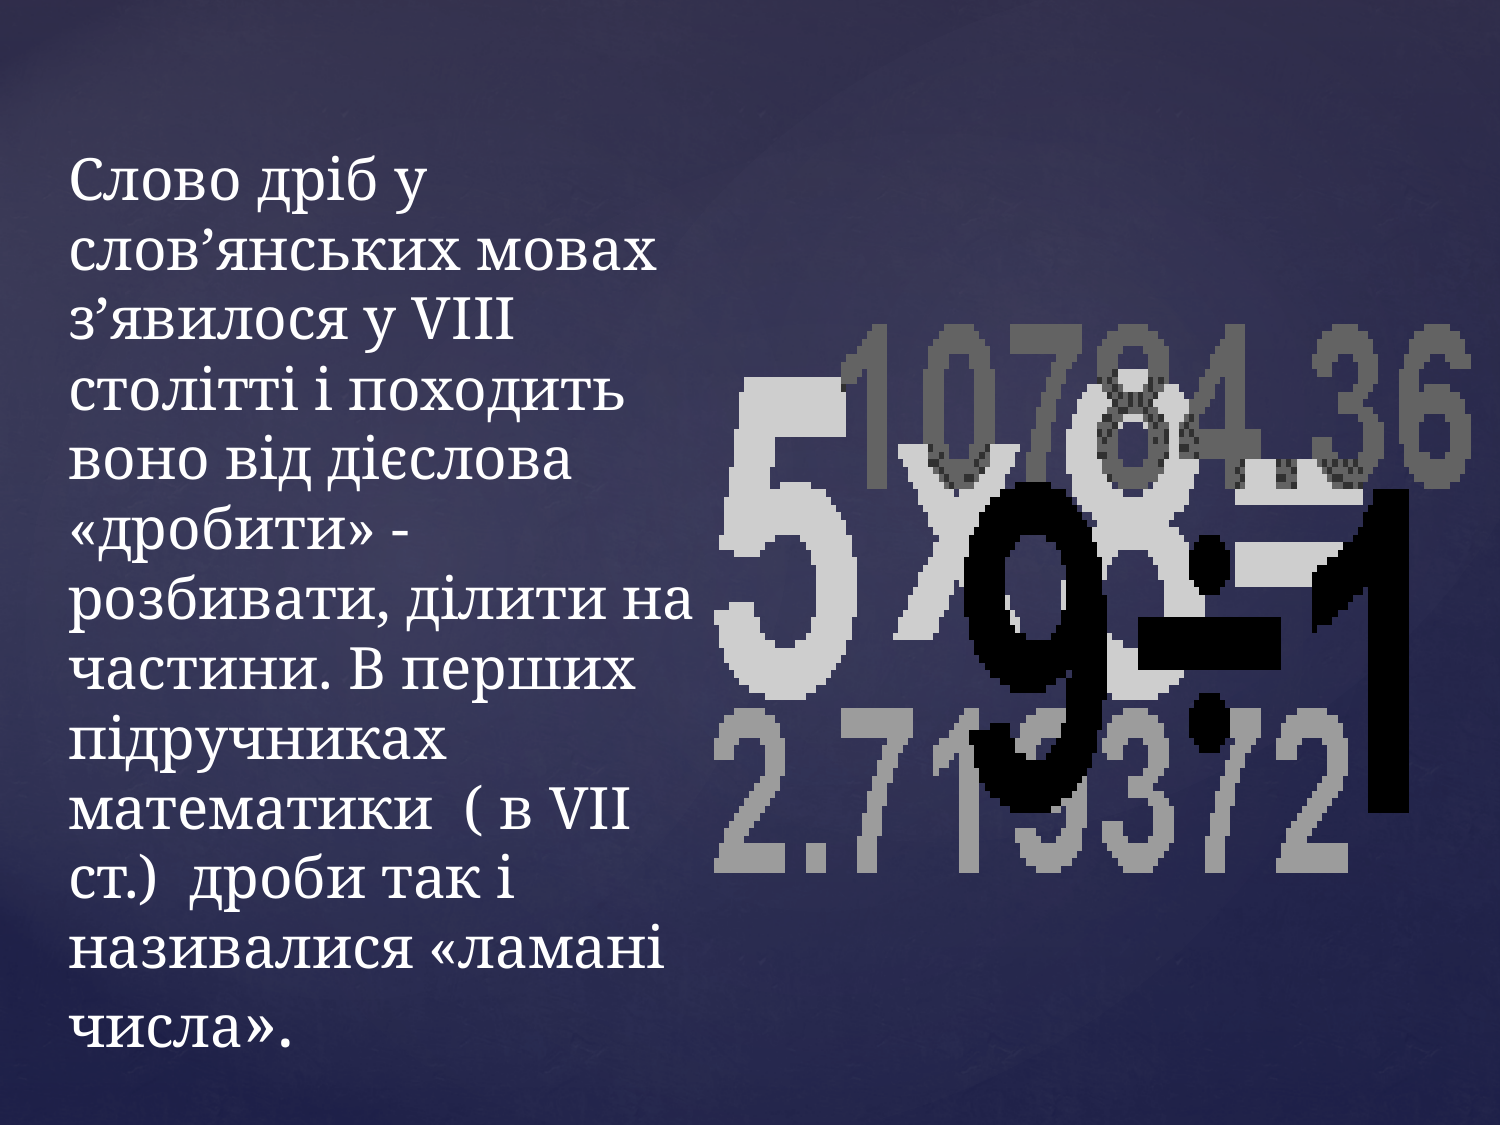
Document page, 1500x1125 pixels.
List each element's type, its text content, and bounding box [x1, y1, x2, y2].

picture [714, 219, 1472, 1048]
title Слово дріб у слов’янських мовах з’явилося у VIII столітті і походить воно від дієслова «дробити» - розбивати, ділити на частини. В перших підручниках математики ( в VII ст.) дроби так і називалися «ламані числа». [53, 54, 1404, 1069]
